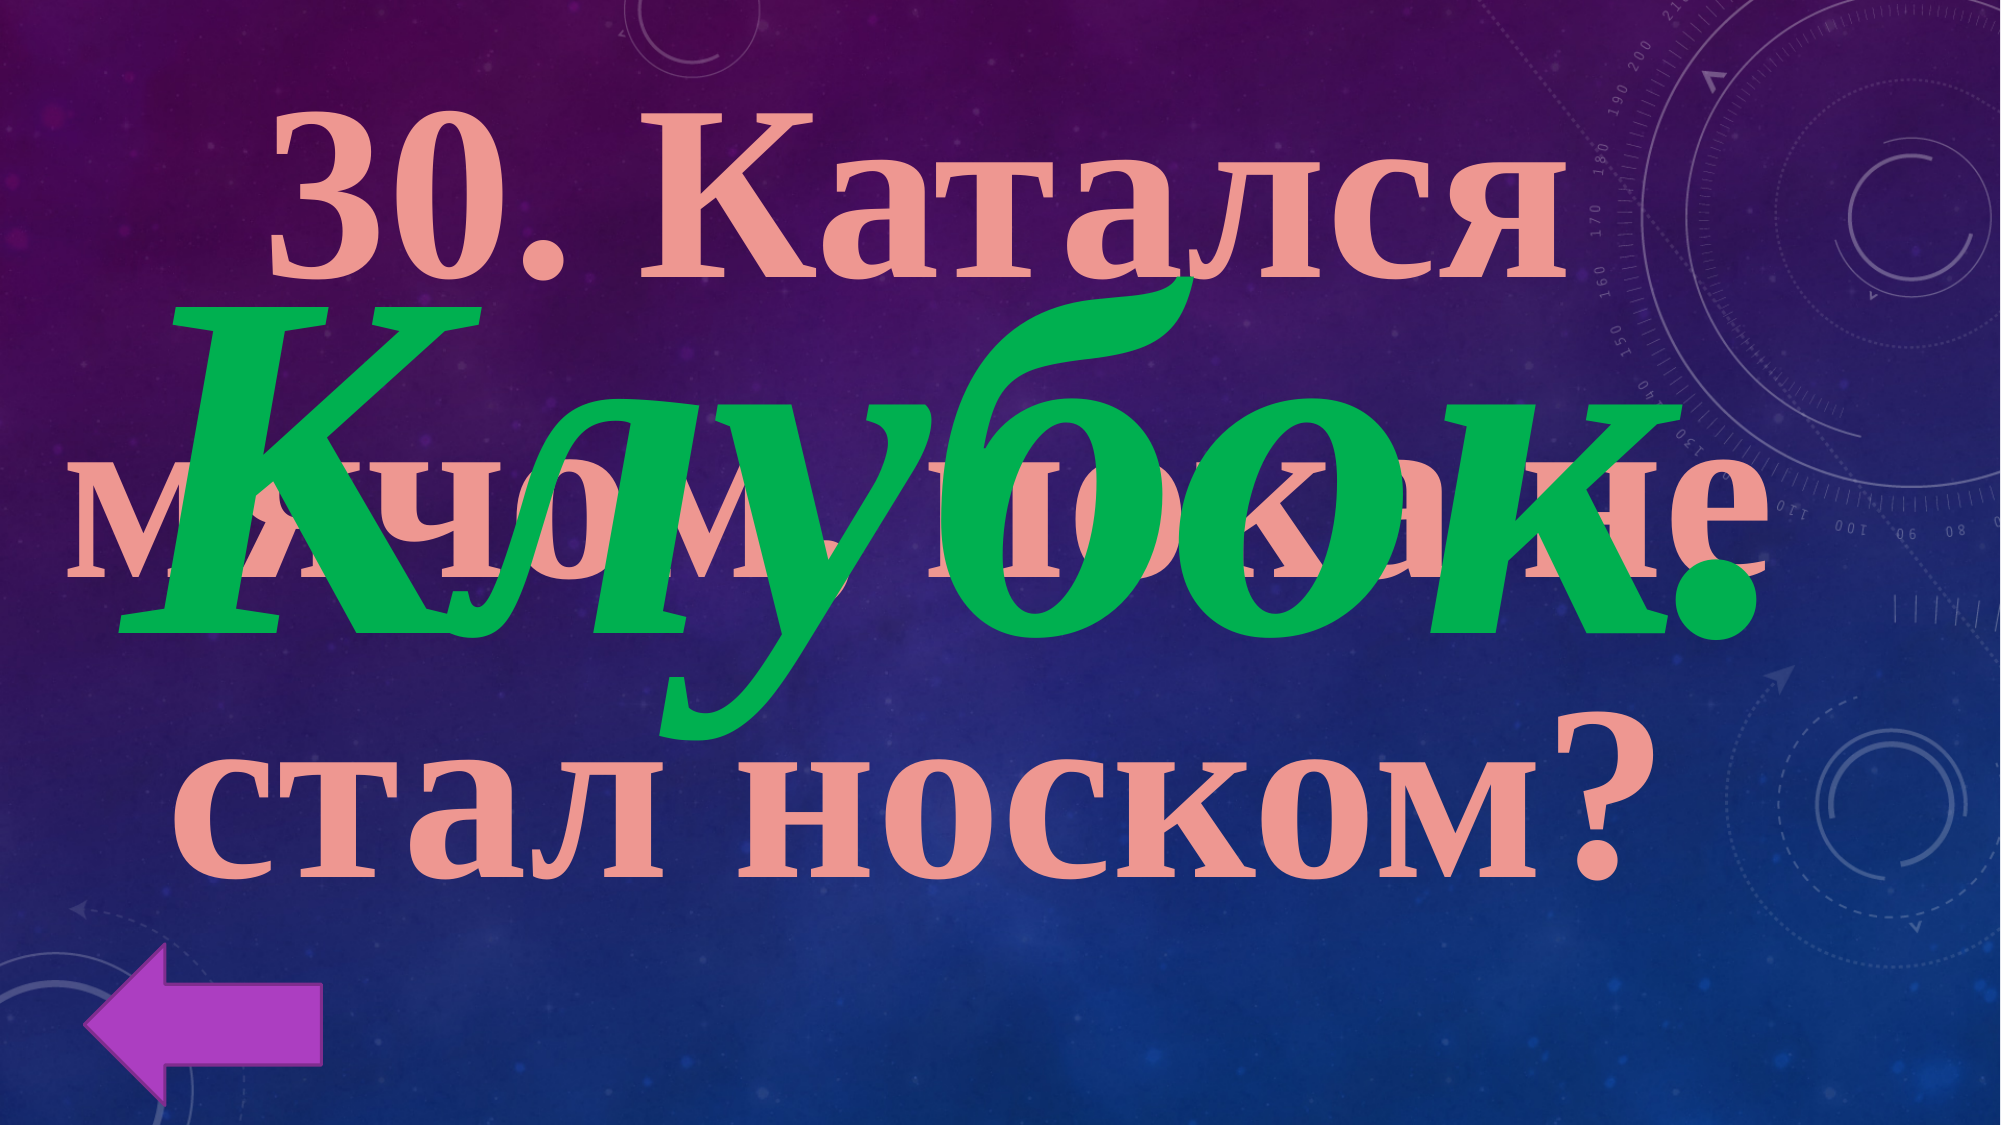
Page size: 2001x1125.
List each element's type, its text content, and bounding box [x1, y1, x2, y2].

picture [0, 0, 2001, 1125]
text_box [83, 942, 323, 1107]
text_box Клубок. [84, 128, 1838, 741]
text_box 30. Катался мячом, пока не стал носком? [12, 20, 1823, 935]
